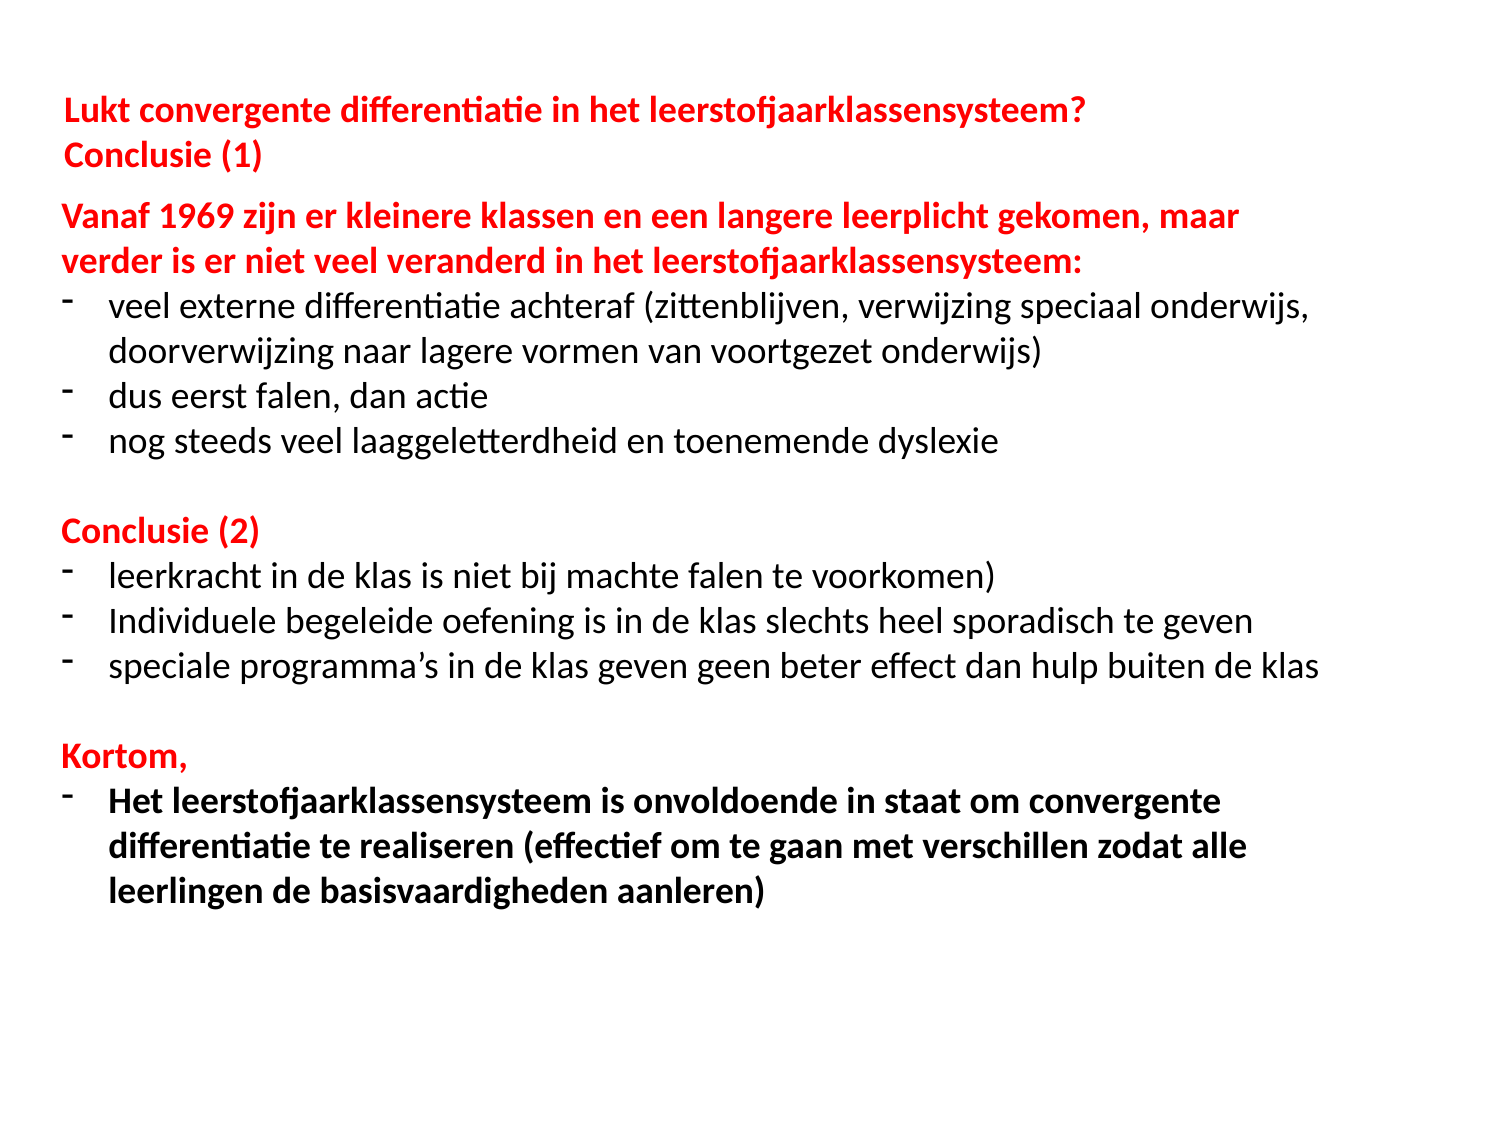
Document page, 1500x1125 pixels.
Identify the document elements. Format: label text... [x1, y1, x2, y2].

text_box Vanaf 1969 zijn er kleinere klassen en een langere leerplicht gekomen, maar verder is er niet veel veranderd in het leerstofjaarklassensysteem: veel externe differentiatie achteraf (zittenblijven, verwijzing speciaal onderwijs, doorverwijzing naar lagere vormen van voortgezet onderwijs) dus eerst falen, dan actie nog steeds veel laaggeletterdheid en toenemende dyslexie Conclusie (2) leerkracht in de klas is niet bij machte falen te voorkomen) Individuele begeleide oefening is in de klas slechts heel sporadisch te geven speciale programma’s in de klas geven geen beter effect dan hulp buiten de klas Kortom, Het leerstofjaarklassensysteem is onvoldoende in staat om convergente differentiatie te realiseren (effectief om te gaan met verschillen zodat alle leerlingen de basisvaardigheden aanleren) [46, 184, 1358, 919]
text_box Lukt convergente differentiatie in het leerstofjaarklassensysteem? Conclusie (1) [49, 78, 1361, 228]
